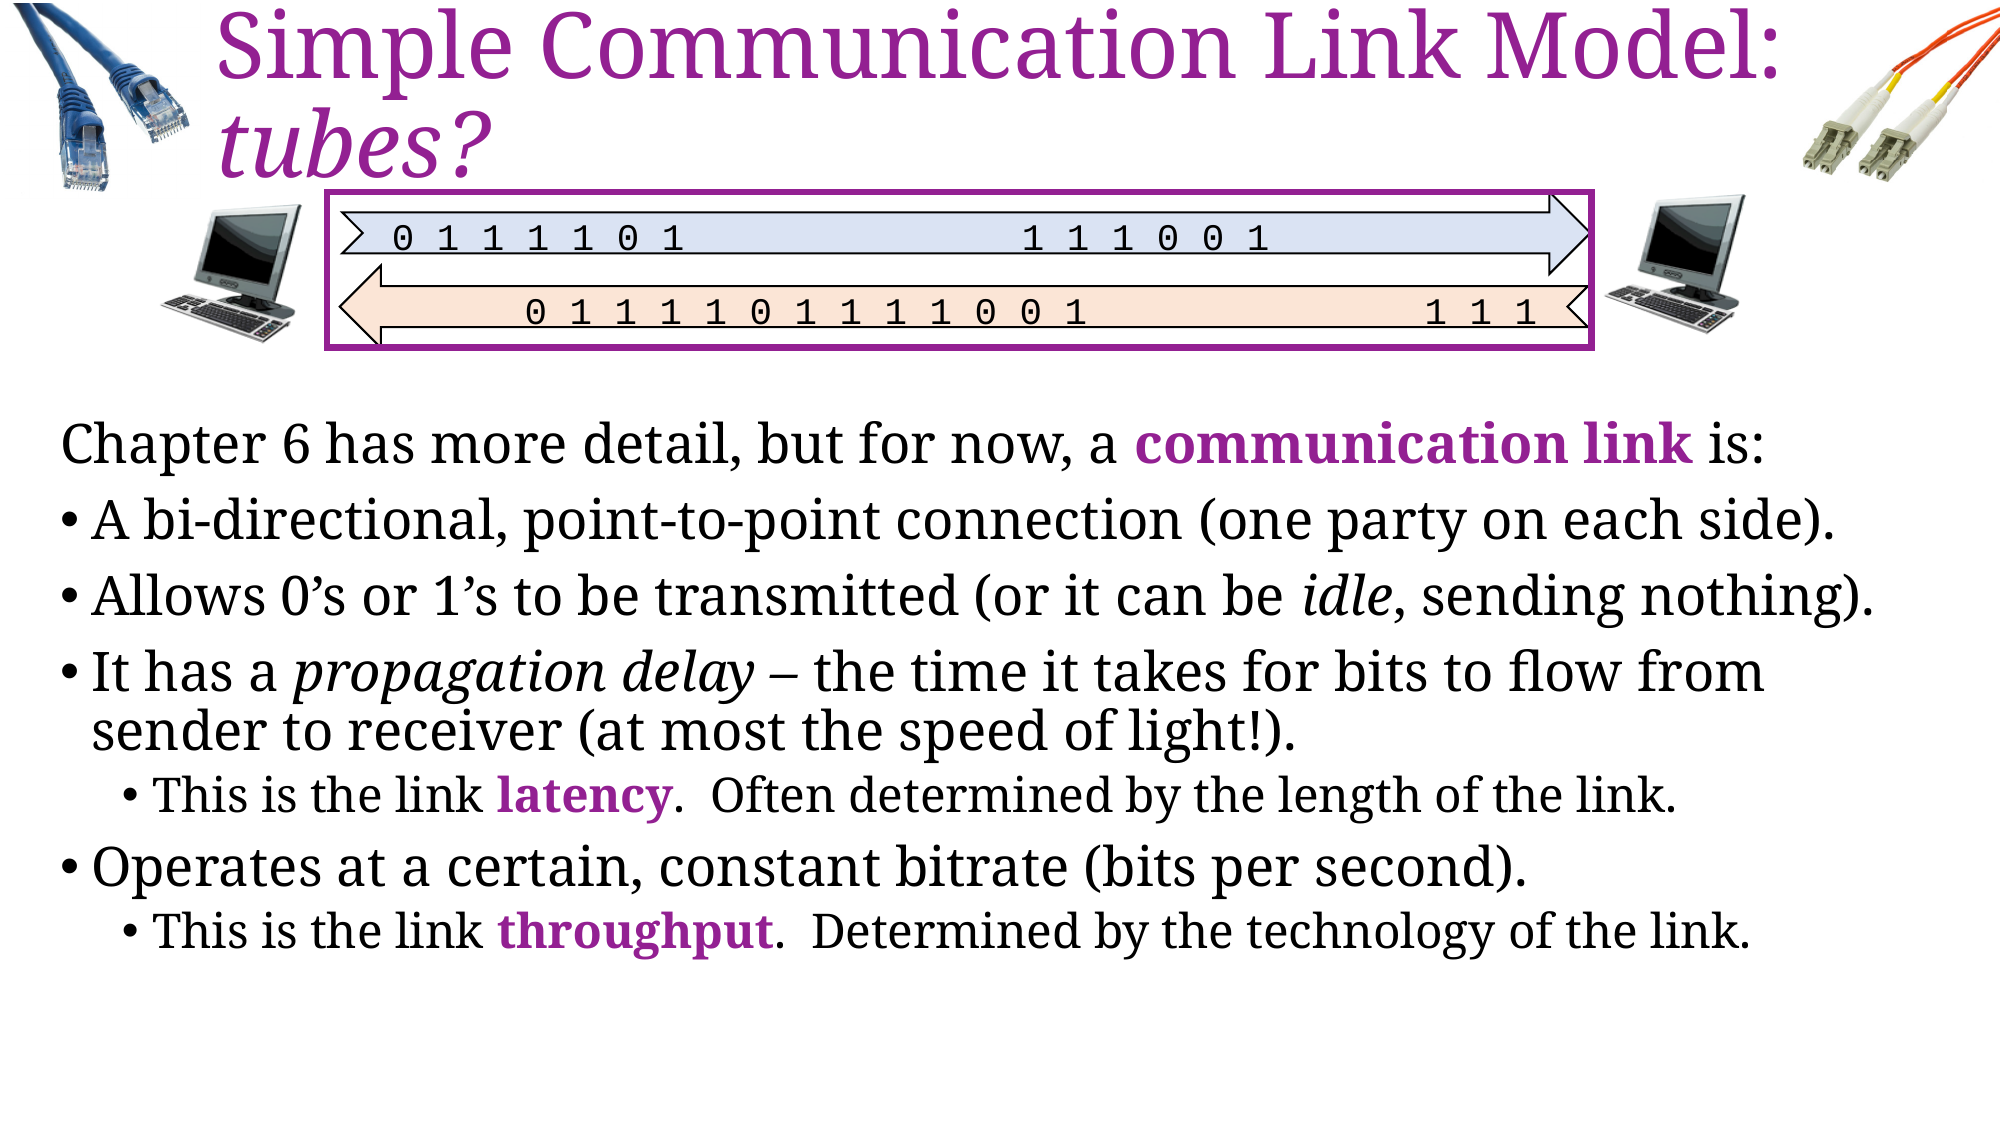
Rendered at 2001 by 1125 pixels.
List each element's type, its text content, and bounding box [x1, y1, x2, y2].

picture [5, 3, 306, 354]
picture [1795, 0, 2000, 196]
picture [1570, 188, 1750, 345]
text_box [326, 191, 1593, 349]
title Simple Communication Link Model: tubes? [201, 25, 1795, 171]
list Chapter 6 has more detail, but for now, a communication link is: A bi-directional, point-to-point connection (one party on each side). Allows 0’s or 1’s to be transmitted (or it can be idle, sending nothing). It has a propagation delay – the time it takes for bits to flow from sender to receiver (at most the speed of light!). This is the link latency. Often determined by the length of the link. Operates at a certain, constant bitrate (bits per second). This is the link throughput. Determined by the technology of the link. [45, 408, 1955, 1111]
